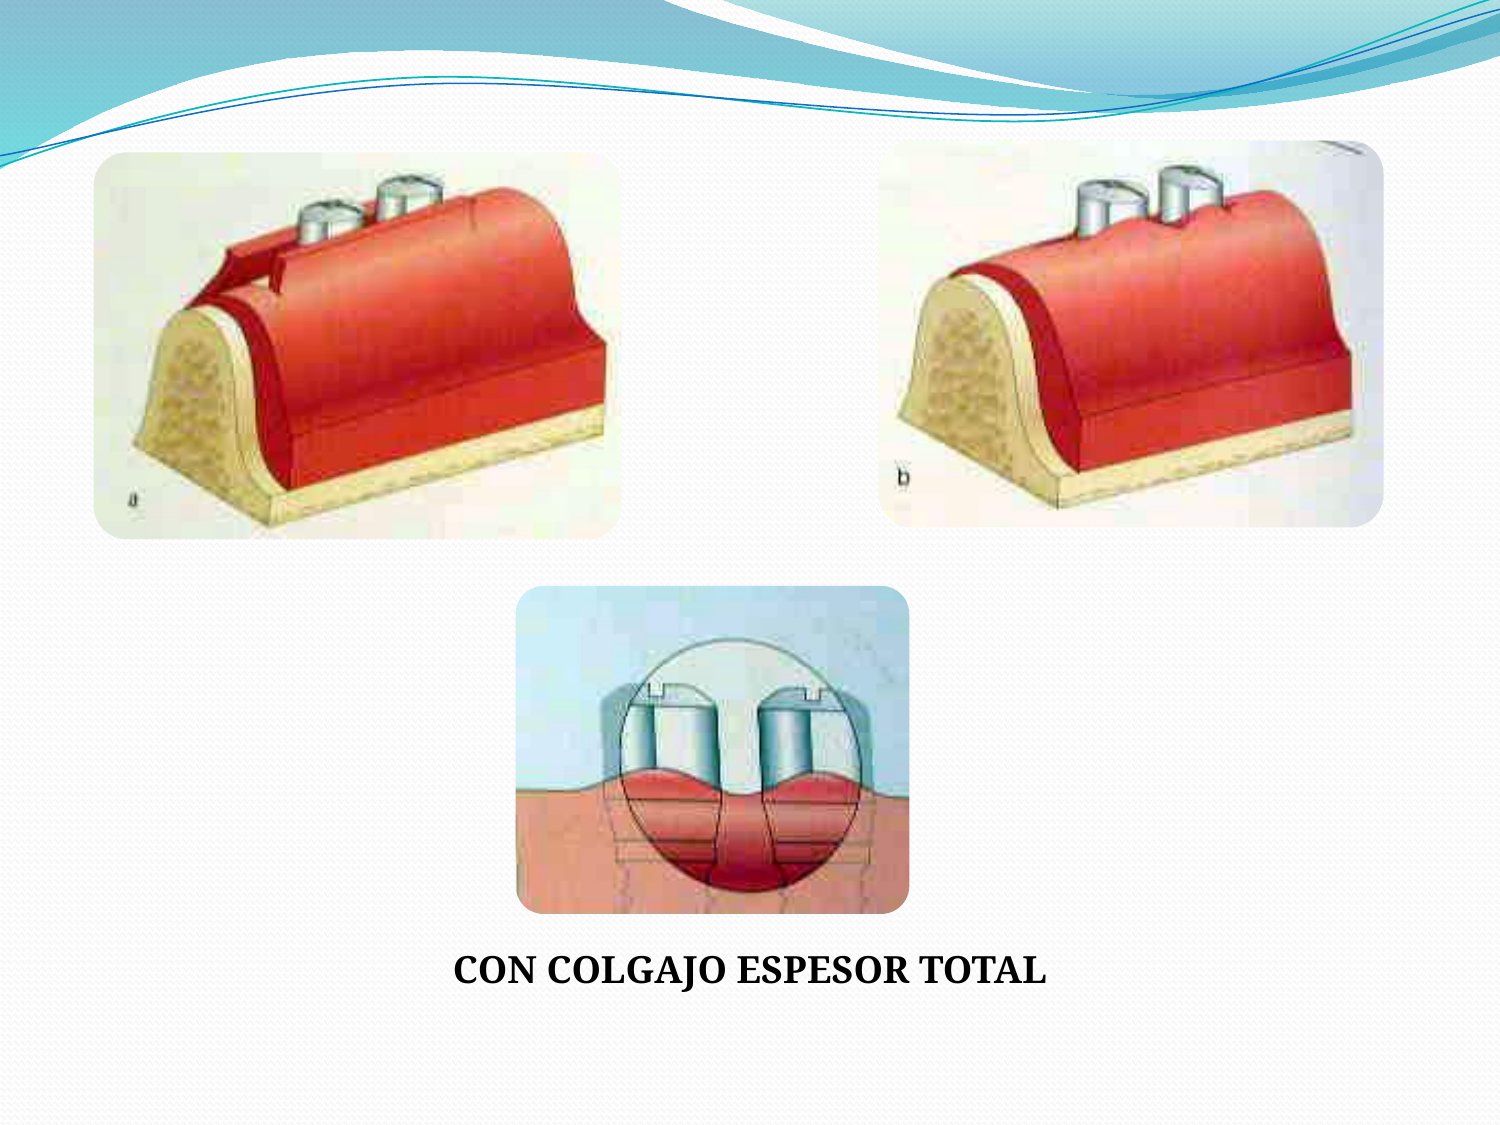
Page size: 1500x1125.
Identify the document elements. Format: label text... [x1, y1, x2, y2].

picture [515, 585, 910, 915]
text_box CON COLGAJO ESPESOR TOTAL [212, 924, 1288, 1013]
picture [878, 140, 1384, 528]
picture [93, 152, 622, 540]
